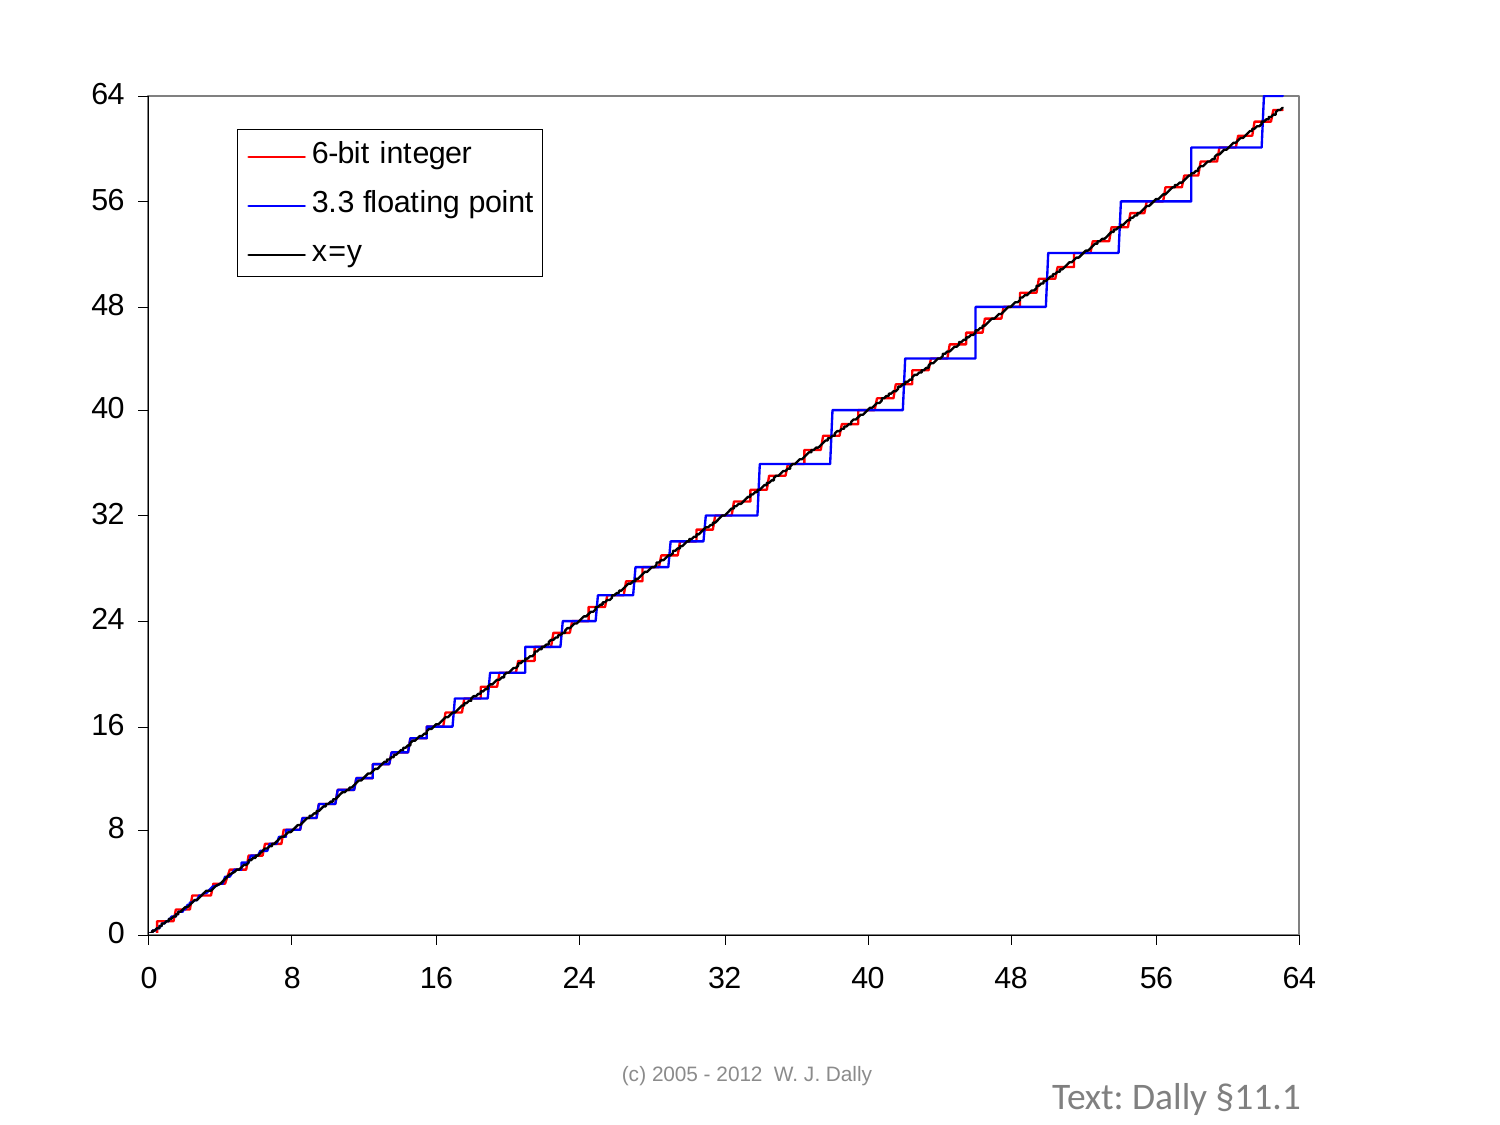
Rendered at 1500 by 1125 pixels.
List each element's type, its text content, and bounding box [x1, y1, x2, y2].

text_box Text: Dally §11.1 [1037, 1074, 1350, 1125]
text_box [74, 58, 1356, 1067]
footer (c) 2005 - 2012 W. J. Dally [512, 1074, 988, 1103]
